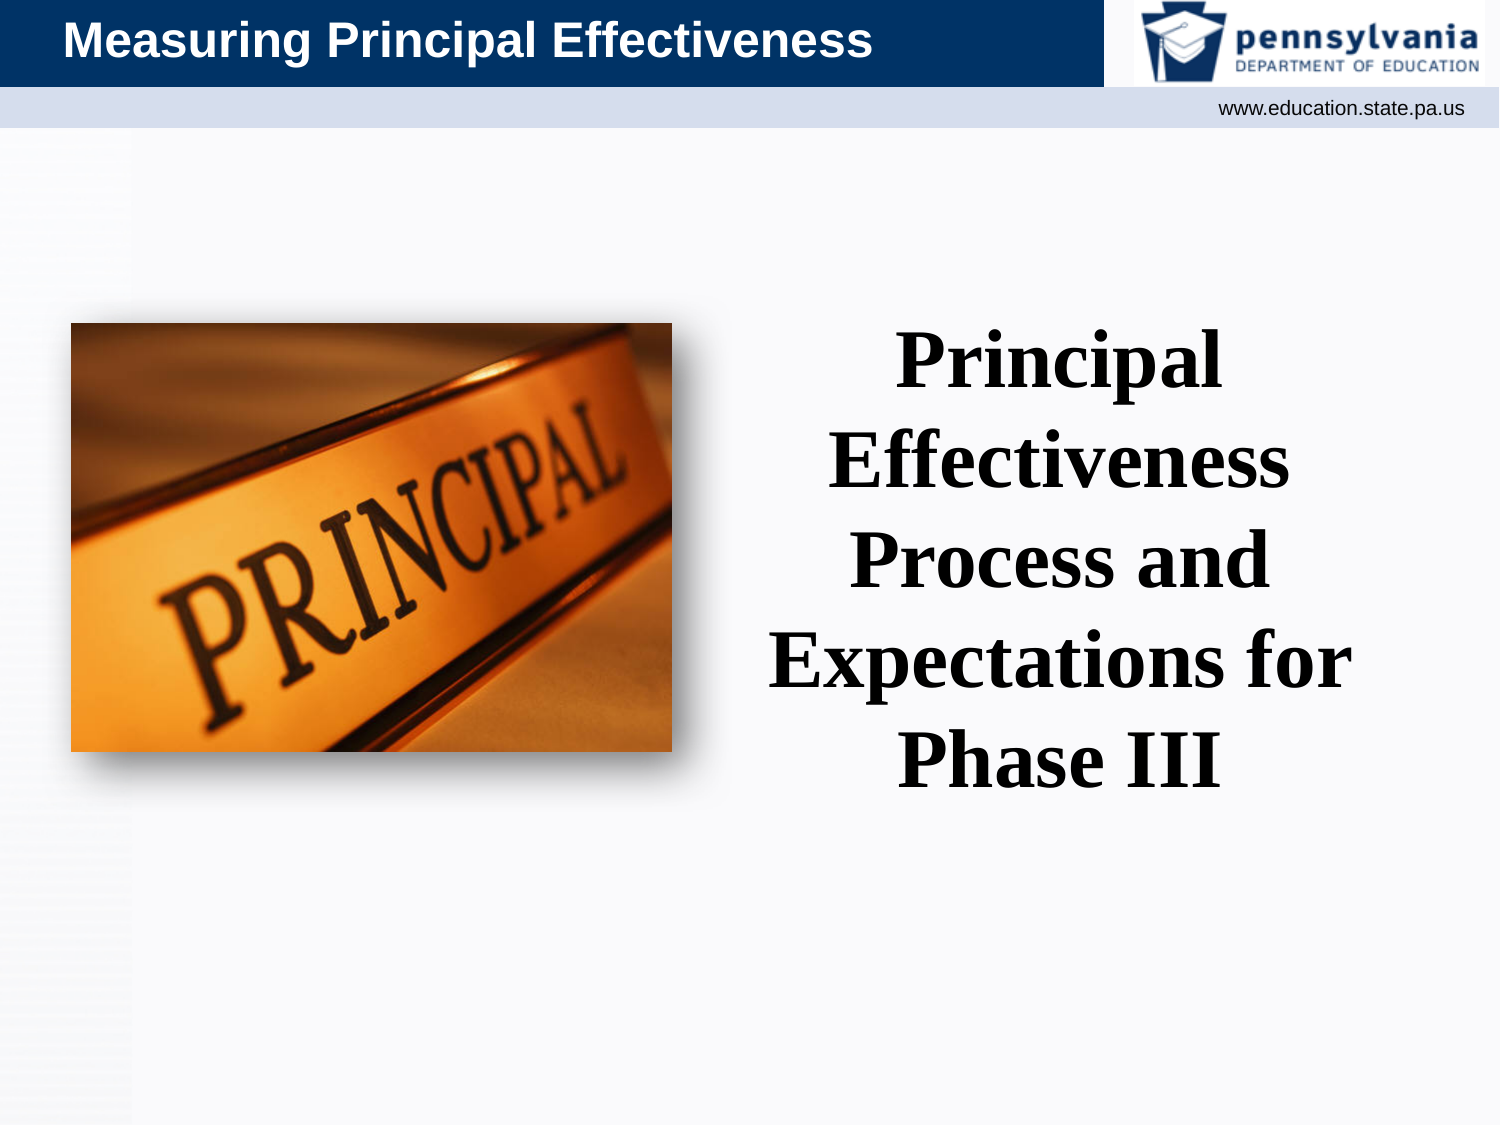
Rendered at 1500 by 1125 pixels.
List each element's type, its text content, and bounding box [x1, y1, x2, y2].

picture [0, 0, 1500, 1125]
text_box Principal Effectiveness Process and Expectations for Phase III [671, 296, 1449, 538]
